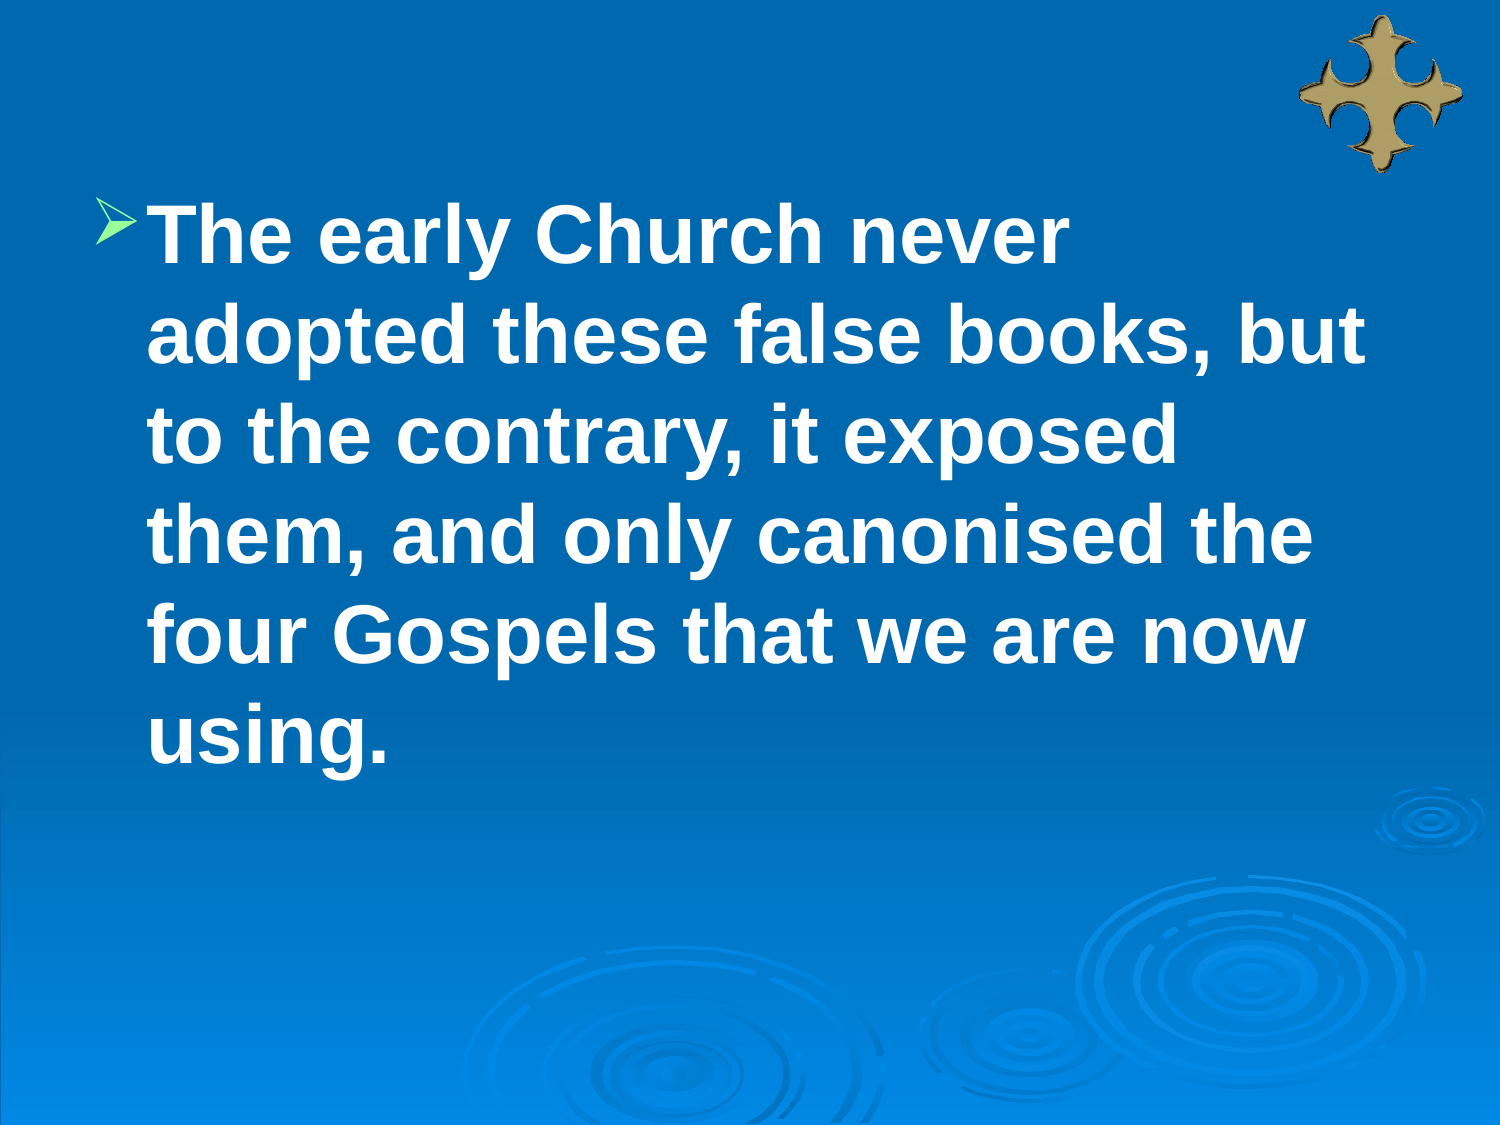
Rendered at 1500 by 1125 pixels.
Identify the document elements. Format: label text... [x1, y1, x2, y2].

picture [1293, 0, 1471, 188]
list The early Church never adopted these false books, but to the contrary, it exposed them, and only canonised the four Gospels that we are now using. [74, 172, 1426, 1006]
